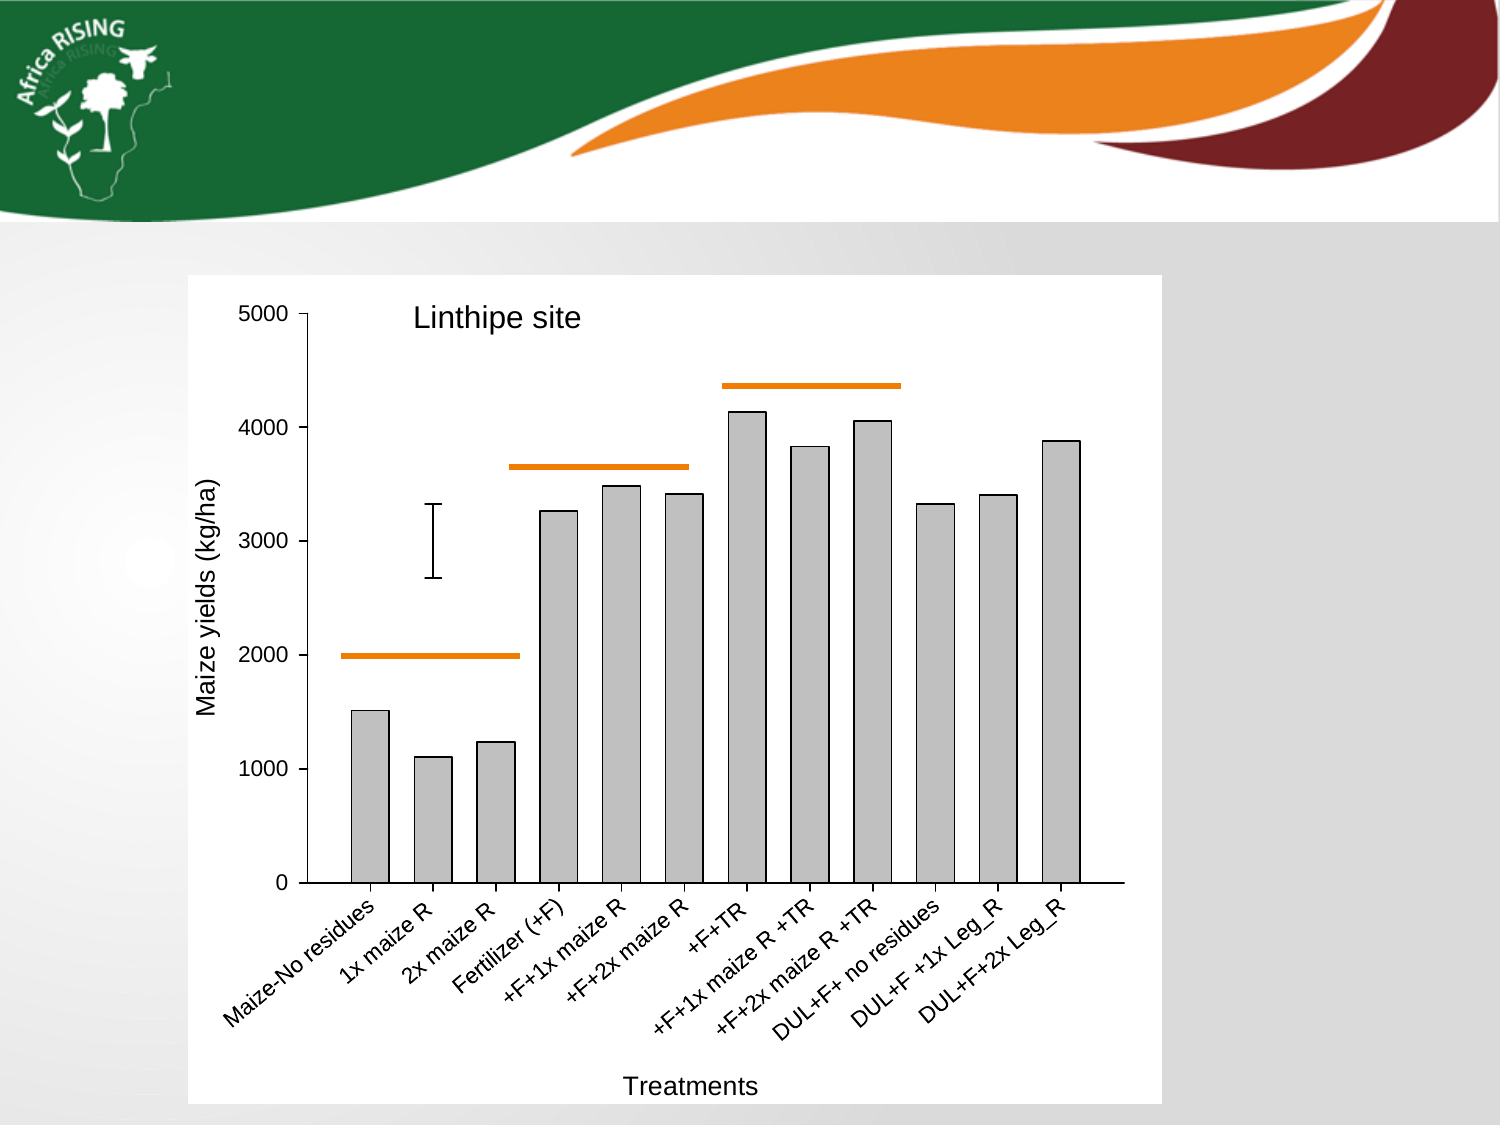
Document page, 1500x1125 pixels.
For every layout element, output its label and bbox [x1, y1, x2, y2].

picture [0, 0, 1499, 222]
text_box [186, 274, 1163, 1106]
